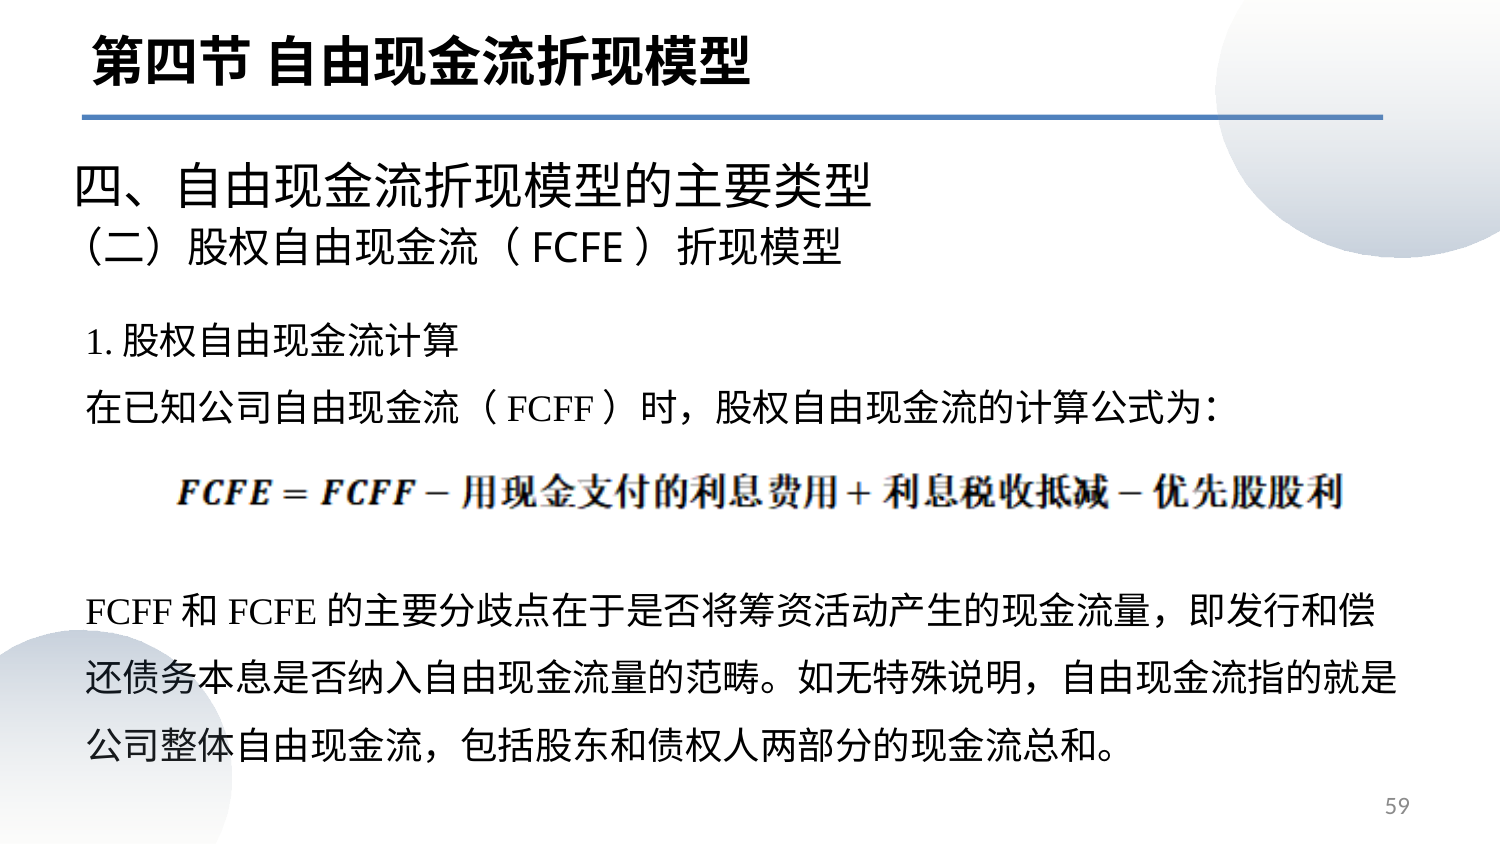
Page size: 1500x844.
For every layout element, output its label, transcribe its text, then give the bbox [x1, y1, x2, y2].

text_box [0, 627, 234, 844]
text_box 四、自由现金流折现模型的主要类型 [58, 117, 1256, 200]
list 1.股权自由现金流计算 在已知公司自由现金流（FCFF）时，股权自由现金流的计算公式为： FCFF和FCFE的主要分歧点在于是否将筹资活动产生的现金流量，即发行和偿还债务本息是否纳入自由现金流量的范畴。如无特殊说明，自由现金流指的就是公司整体自由现金流，包括股东和债权人两部分的现金流总和。 [70, 286, 1421, 844]
picture [140, 445, 1378, 528]
text_box 第四节 自由现金流折现模型 [74, 11, 1234, 107]
slide_number 59 [1074, 782, 1425, 827]
title （二）股权自由现金流（FCFE）折现模型 [46, 199, 1397, 293]
text_box [1213, 0, 1500, 260]
